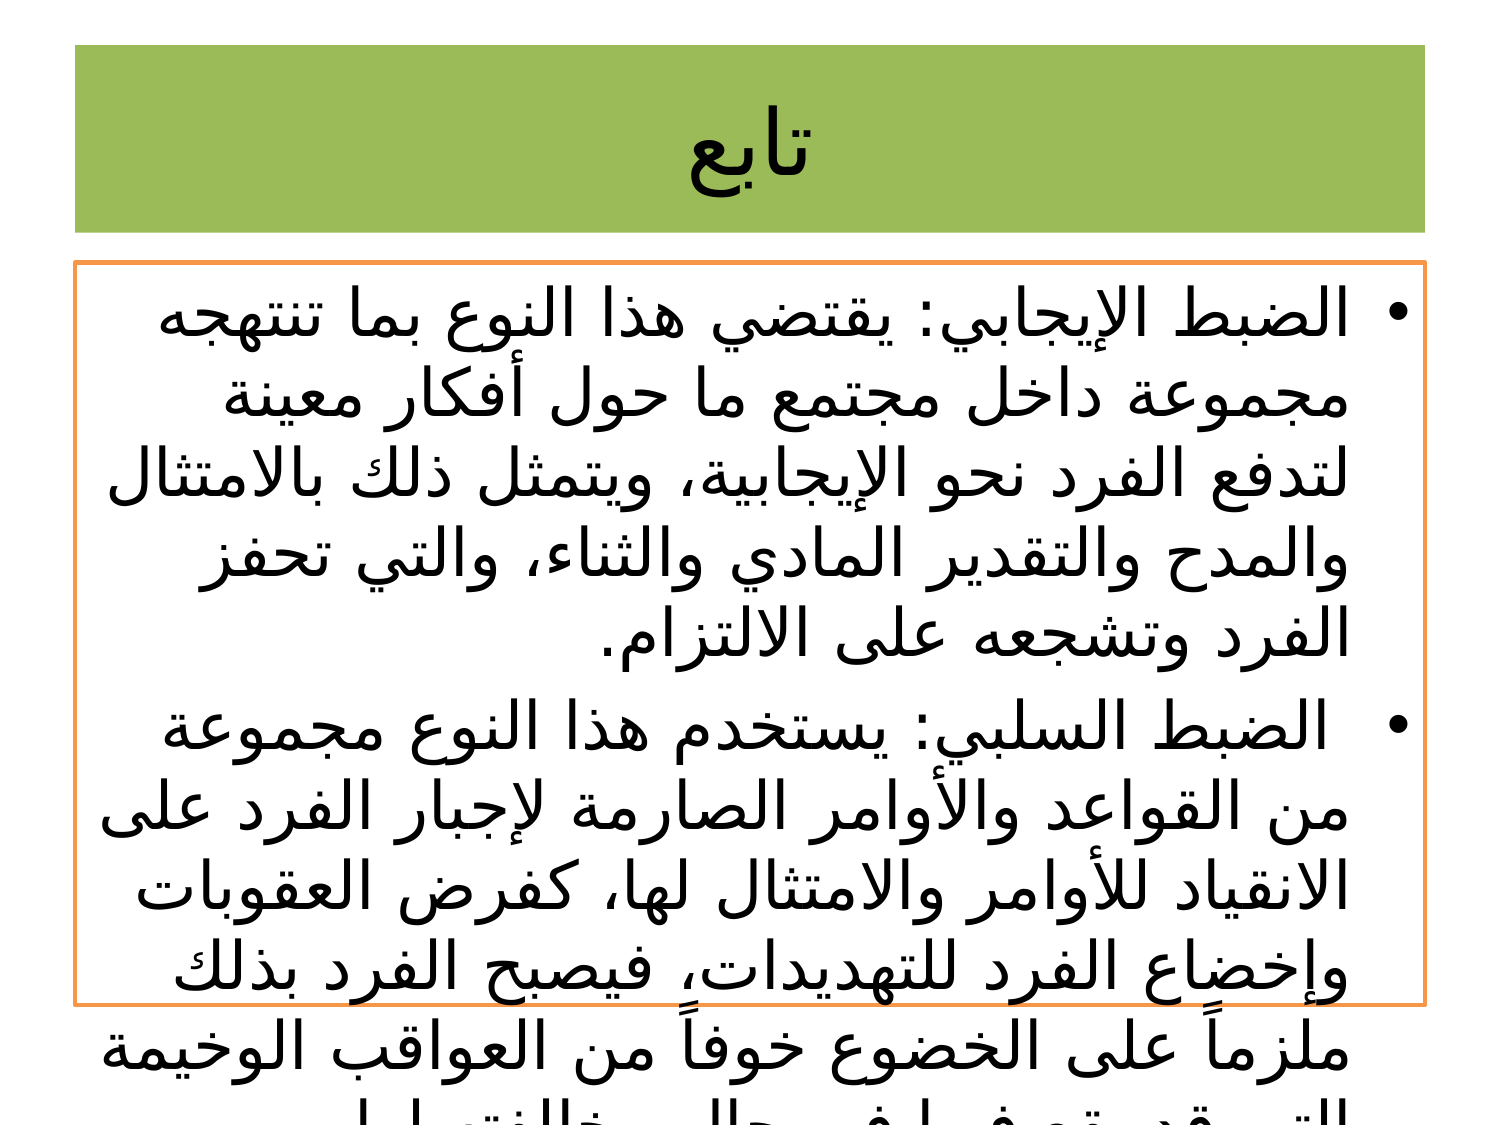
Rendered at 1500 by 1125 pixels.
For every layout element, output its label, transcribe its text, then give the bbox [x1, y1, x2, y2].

list الضبط الإيجابي: يقتضي هذا النوع بما تنتهجه مجموعة داخل مجتمع ما حول أفكار معينة لتدفع الفرد نحو الإيجابية، ويتمثل ذلك بالامتثال والمدح والتقدير المادي والثناء، والتي تحفز الفرد وتشجعه على الالتزام. الضبط السلبي: يستخدم هذا النوع مجموعة من القواعد والأوامر الصارمة لإجبار الفرد على الانقياد للأوامر والامتثال لها، كفرض العقوبات وإخضاع الفرد للتهديدات، فيصبح الفرد بذلك ملزماً على الخضوع خوفاً من العواقب الوخيمة التي قد يقع فيها في حال مخالفته لها. [73, 260, 1427, 1007]
title تابع [75, 45, 1425, 233]
